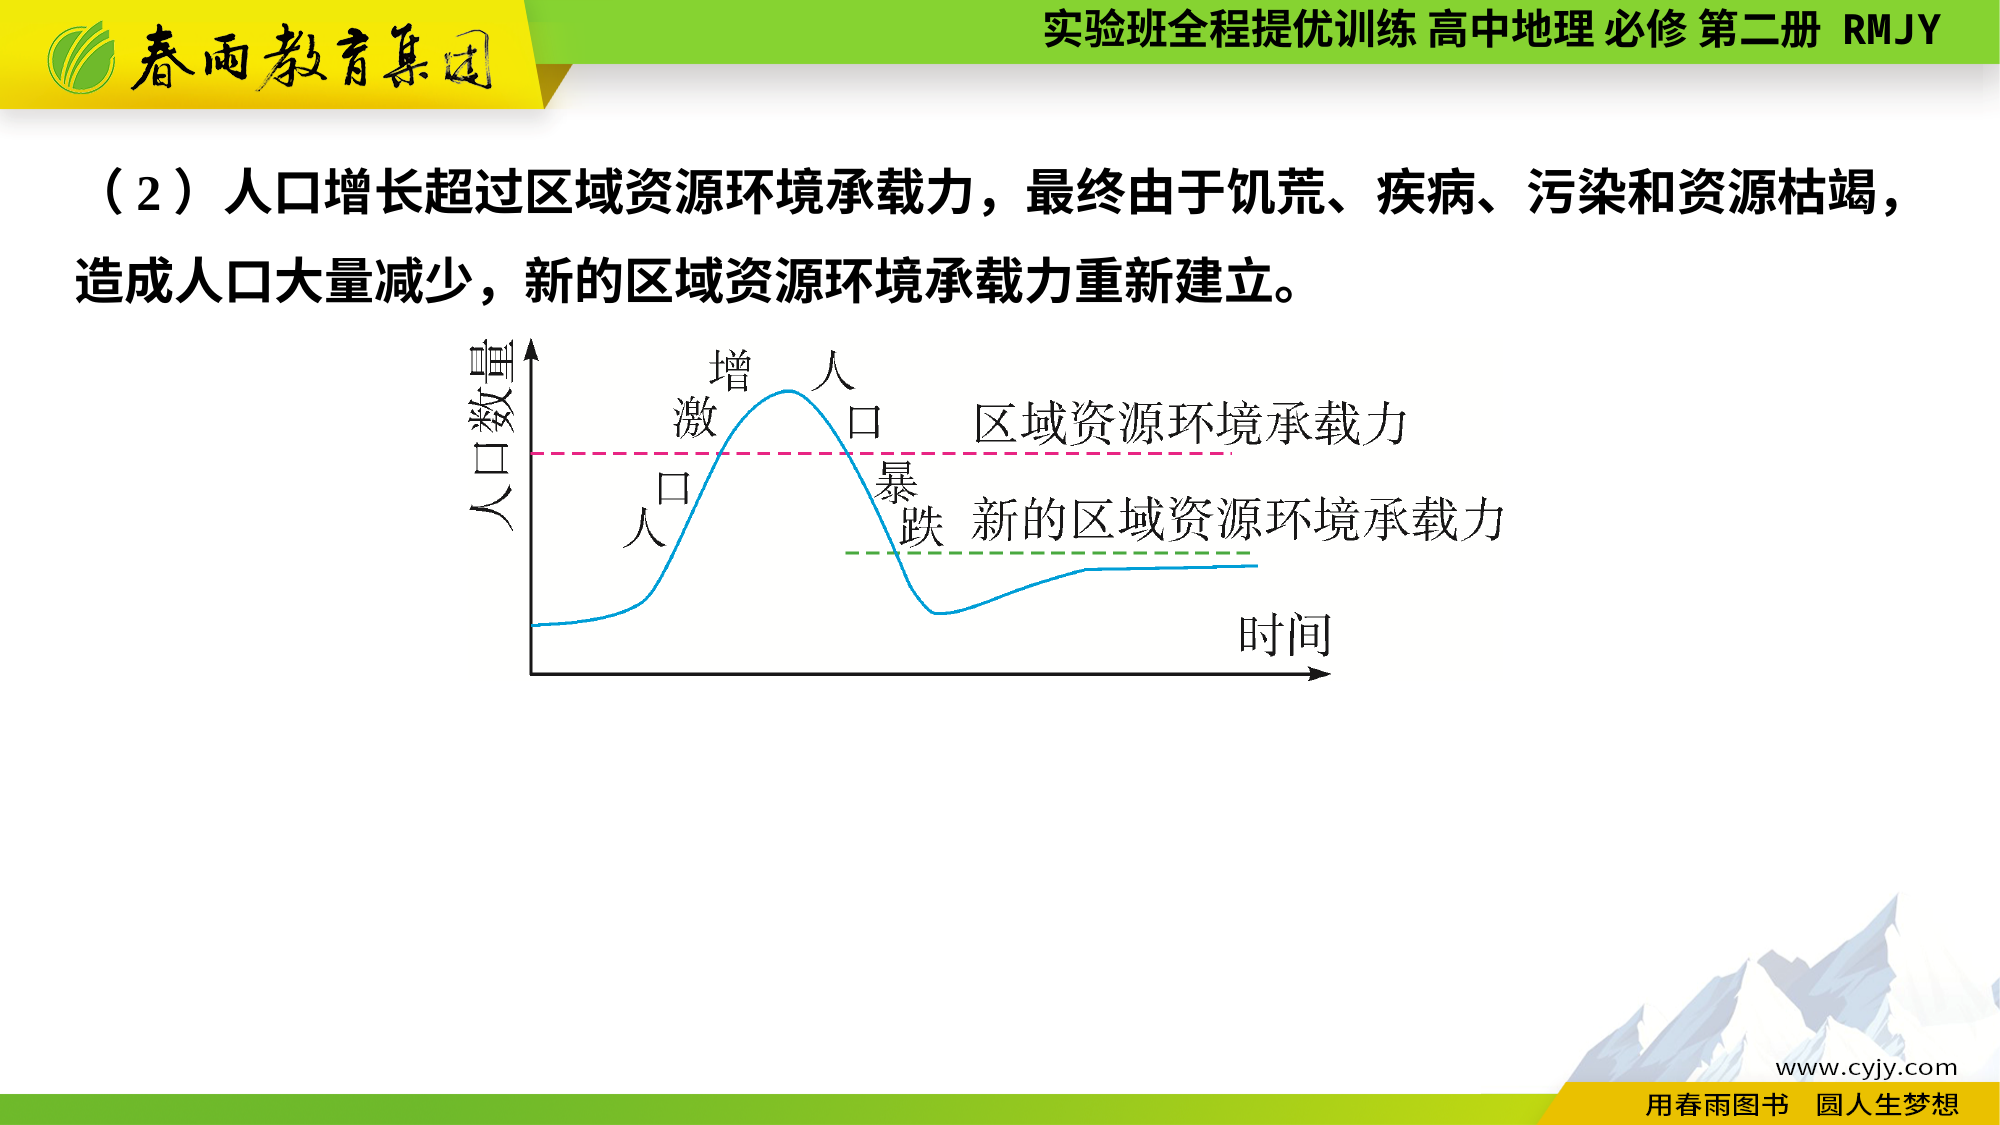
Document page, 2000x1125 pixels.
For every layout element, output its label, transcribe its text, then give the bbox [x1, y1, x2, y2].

picture [0, 0, 2000, 1125]
list （2）人口增长超过区域资源环境承载力，最终由于饥荒、疾病、污染和资源枯竭，造成人口大量减少，新的区域资源环境承载力重新建立。 [59, 122, 1944, 308]
